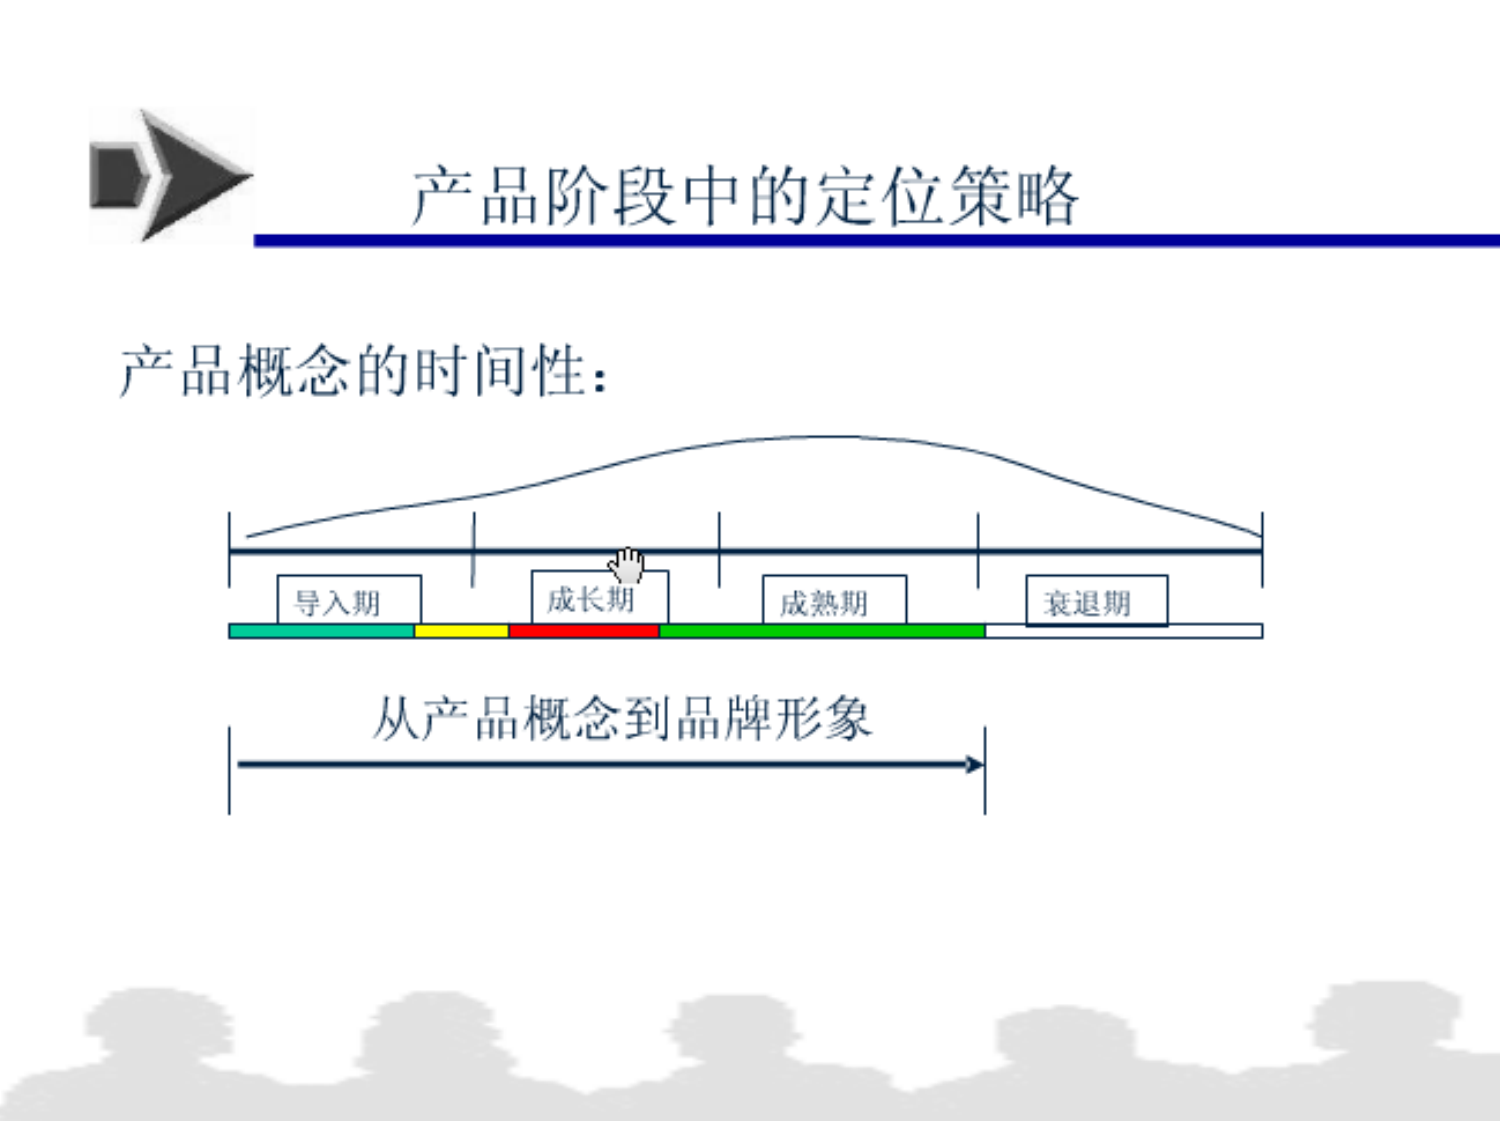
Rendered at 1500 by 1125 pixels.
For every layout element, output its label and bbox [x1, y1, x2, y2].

list [0, 0, 1500, 1122]
